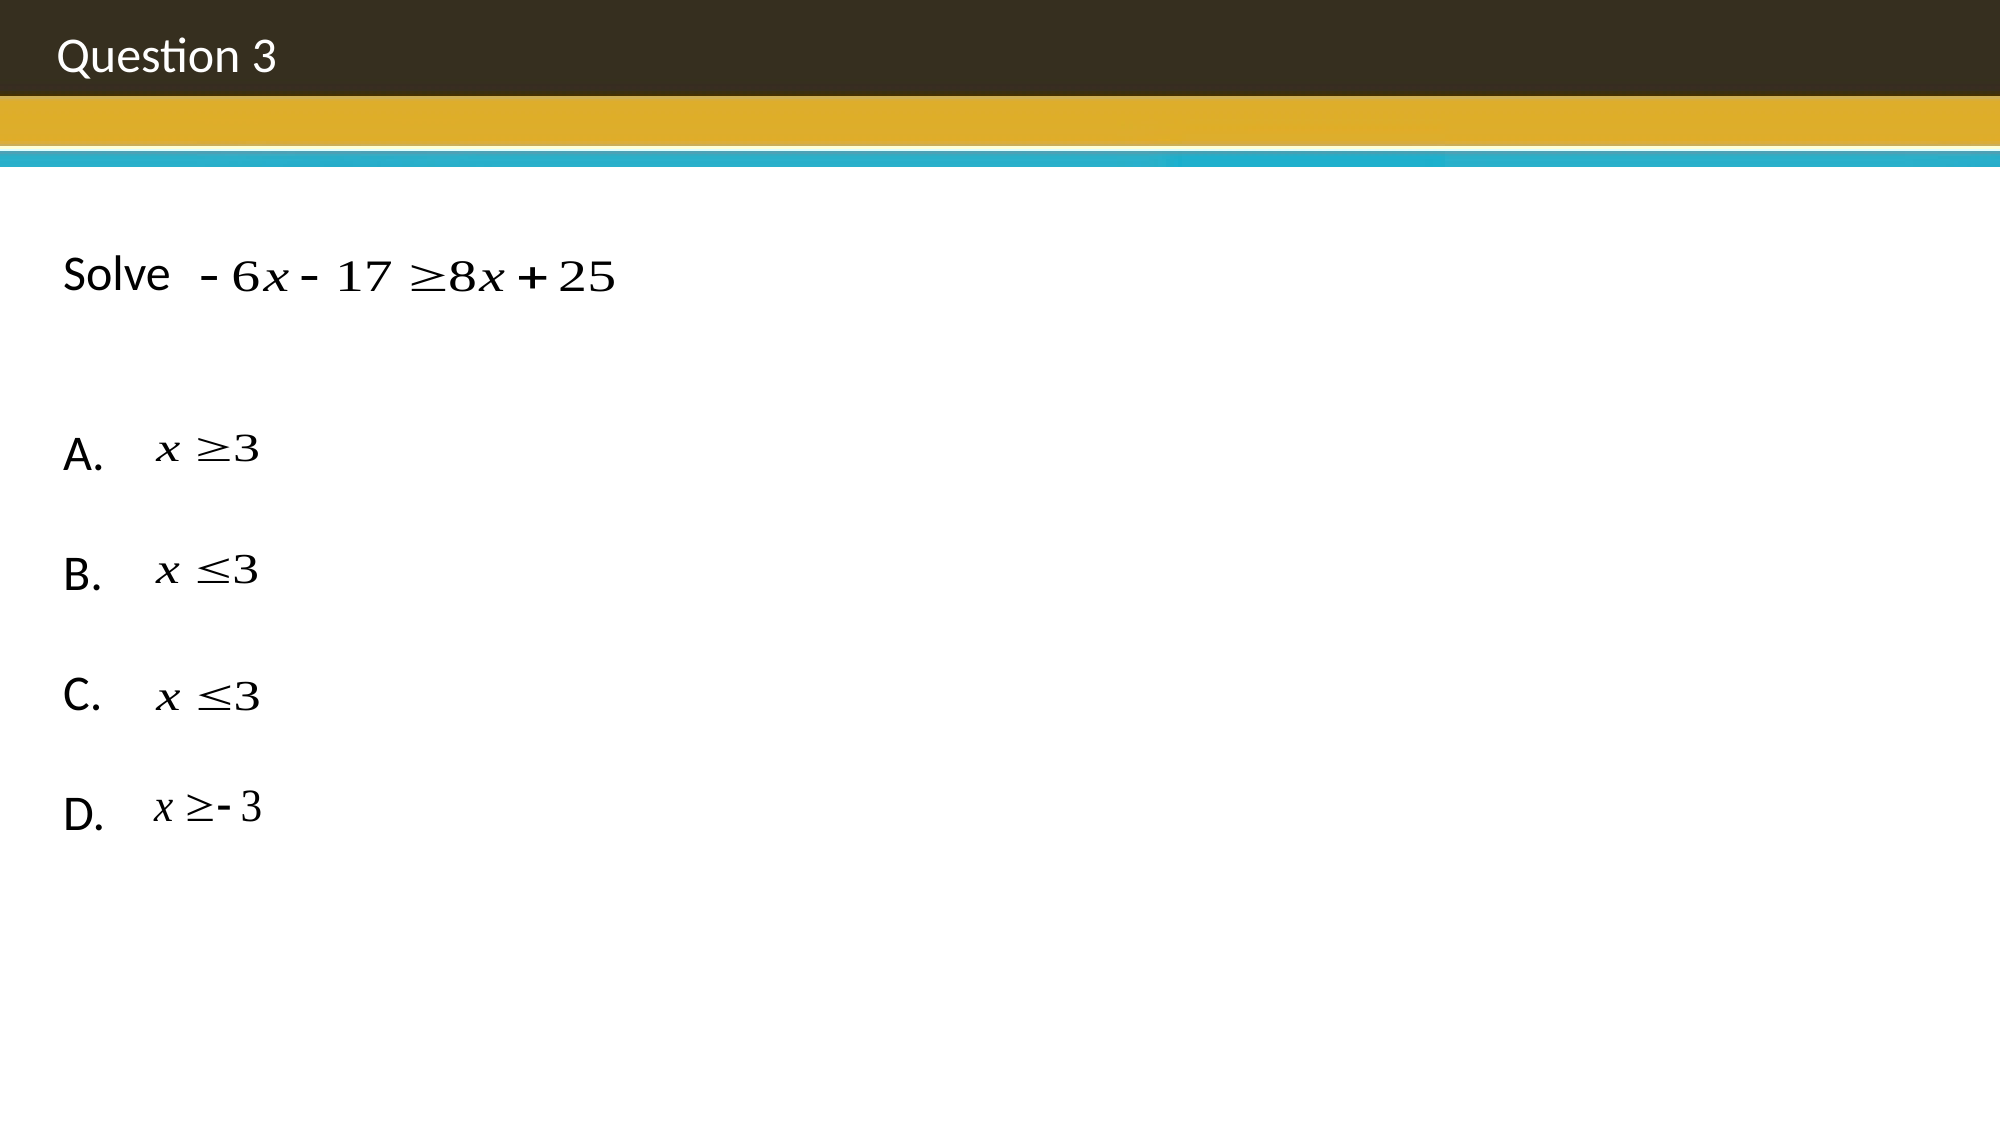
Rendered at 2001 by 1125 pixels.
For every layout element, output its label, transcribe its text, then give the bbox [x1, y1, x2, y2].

picture [190, 249, 625, 303]
picture [145, 543, 267, 594]
picture [145, 778, 269, 833]
text_box Solve A. B. C. D. [48, 233, 1928, 849]
picture [0, 0, 2000, 167]
text_box Question 3 [41, 14, 293, 90]
picture [145, 424, 268, 472]
picture [145, 671, 269, 721]
